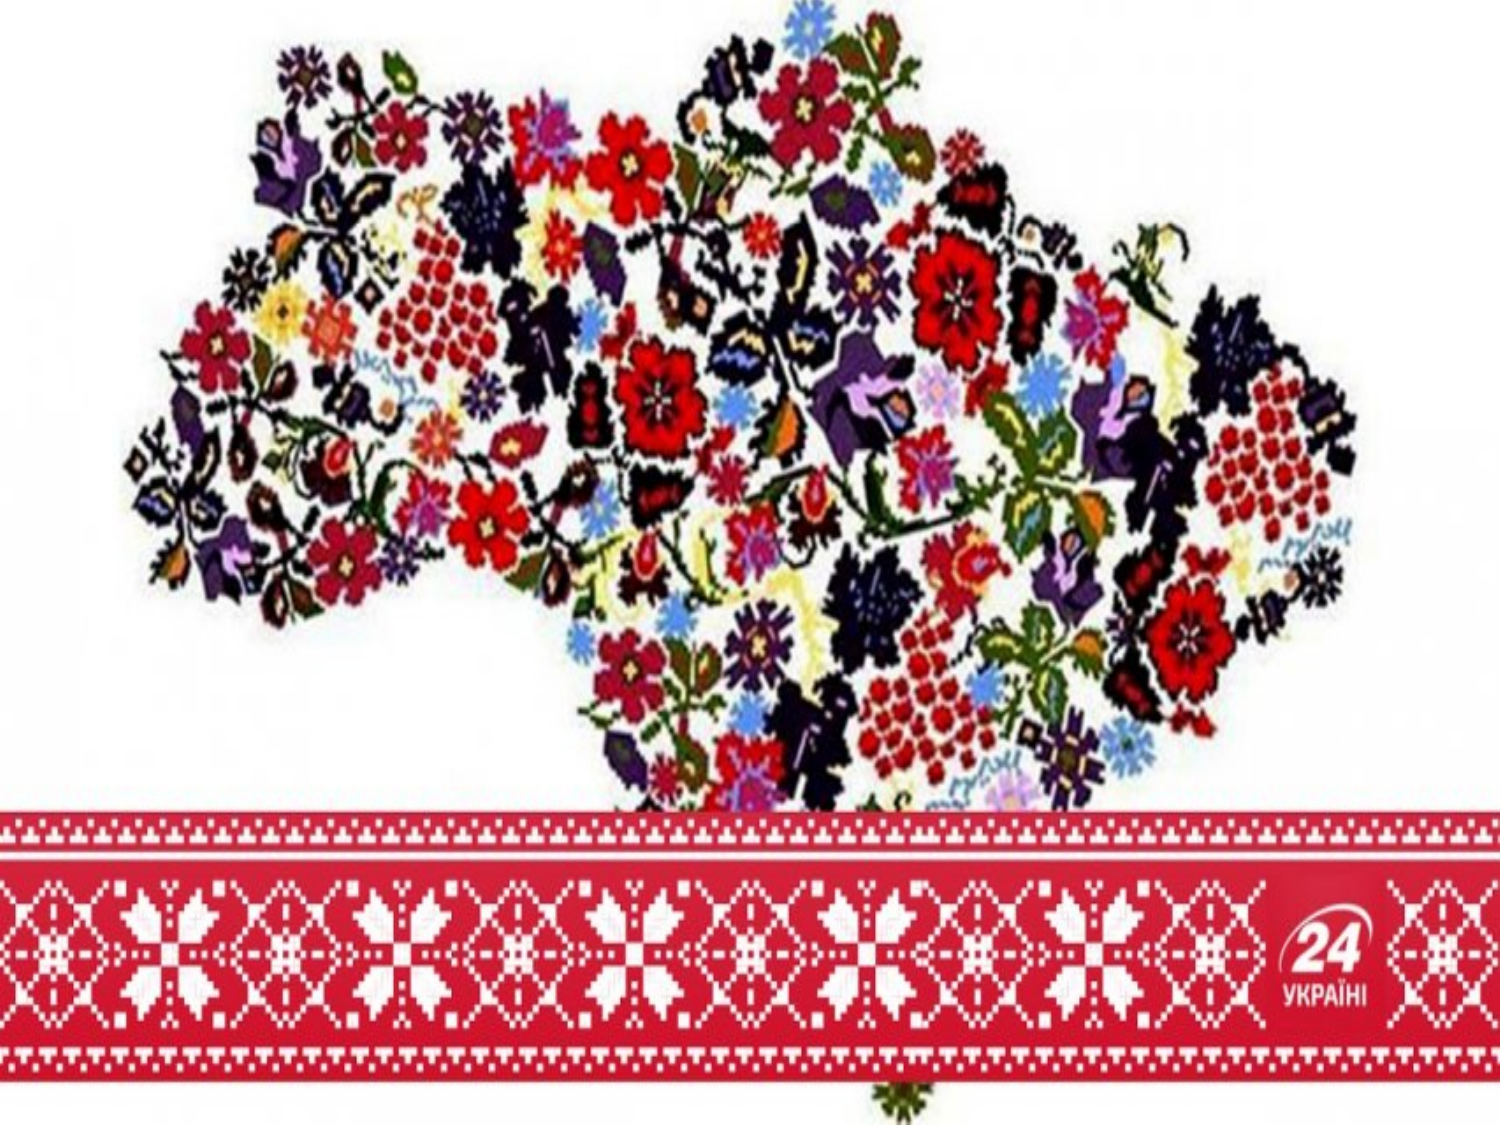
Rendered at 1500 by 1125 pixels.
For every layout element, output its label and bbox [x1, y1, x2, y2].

list [0, 0, 1500, 1125]
